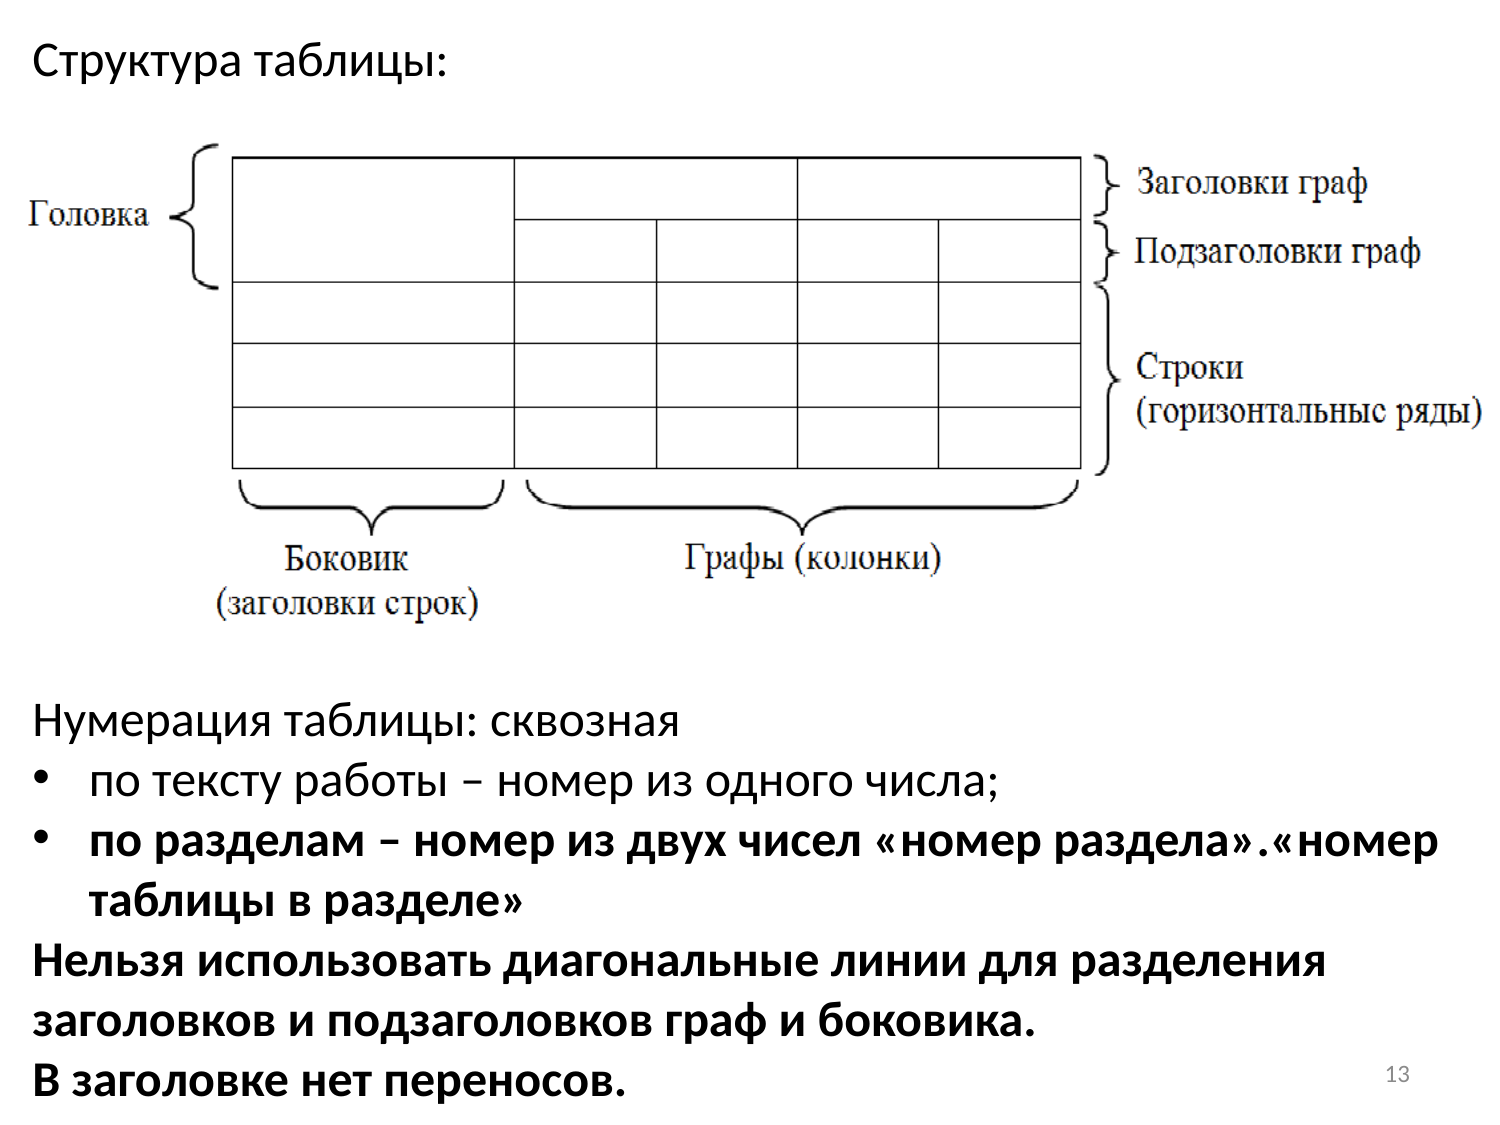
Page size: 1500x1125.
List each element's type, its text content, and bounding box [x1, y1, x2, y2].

text_box Структура таблицы: Нумерация таблицы: сквозная по тексту работы – номер из одного числа; по разделам – номер из двух чисел «номер раздела».«номер таблицы в разделе» Нельзя использовать диагональные линии для разделения заголовков и подзаголовков граф и боковика. В заголовке нет переносов. [17, 19, 1483, 93]
text_box Структура таблицы: Нумерация таблицы: сквозная по тексту работы – номер из одного числа; по разделам – номер из двух чисел «номер раздела».«номер таблицы в разделе» Нельзя использовать диагональные линии для разделения заголовков и подзаголовков граф и боковика. В заголовке нет переносов. [17, 644, 1483, 1114]
picture [0, 94, 1499, 638]
